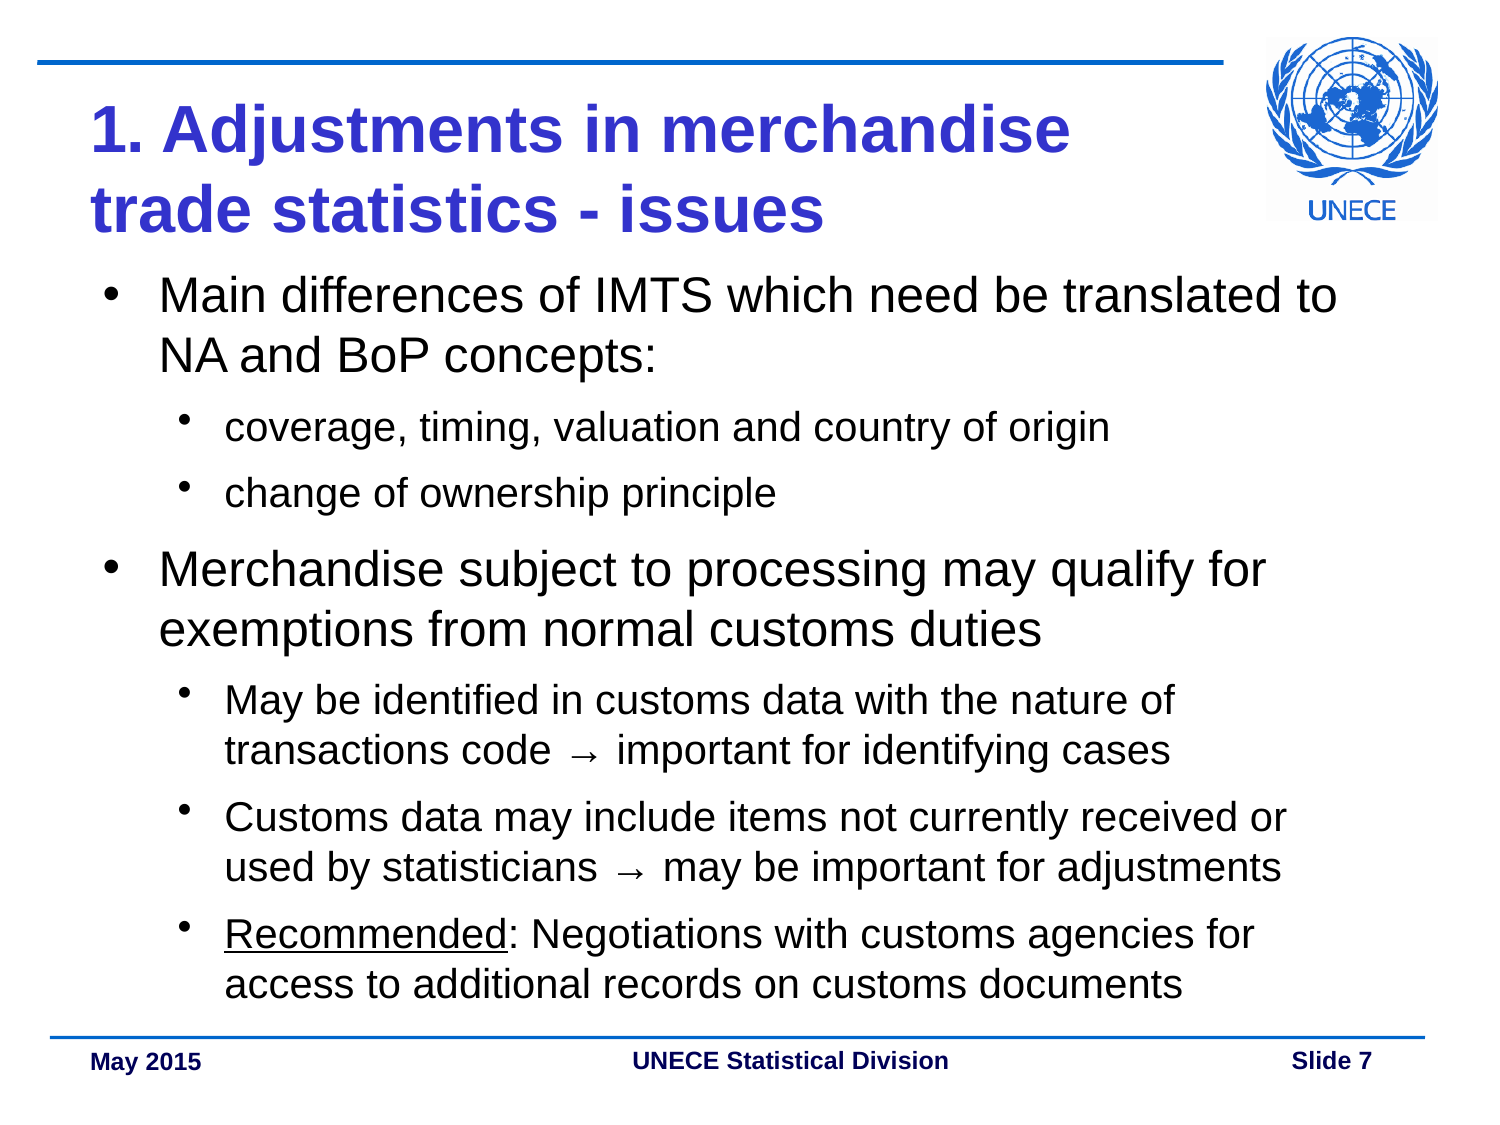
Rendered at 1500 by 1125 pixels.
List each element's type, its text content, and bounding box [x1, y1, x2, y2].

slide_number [74, 1037, 388, 1113]
picture [1266, 37, 1438, 221]
list Main differences of IMTS which need be translated to NA and BoP concepts: coverage, timing, valuation and country of origin change of ownership principle Merchandise subject to processing may qualify for exemptions from normal customs duties May be identified in customs data with the nature of transactions code → important for identifying cases Customs data may include items not currently received or used by statisticians → may be important for adjustments Recommended: Negotiations with customs agencies for access to additional records on customs documents [87, 255, 1388, 1024]
title 1. Adjustments in merchandise trade statistics - issues [75, 87, 1238, 244]
